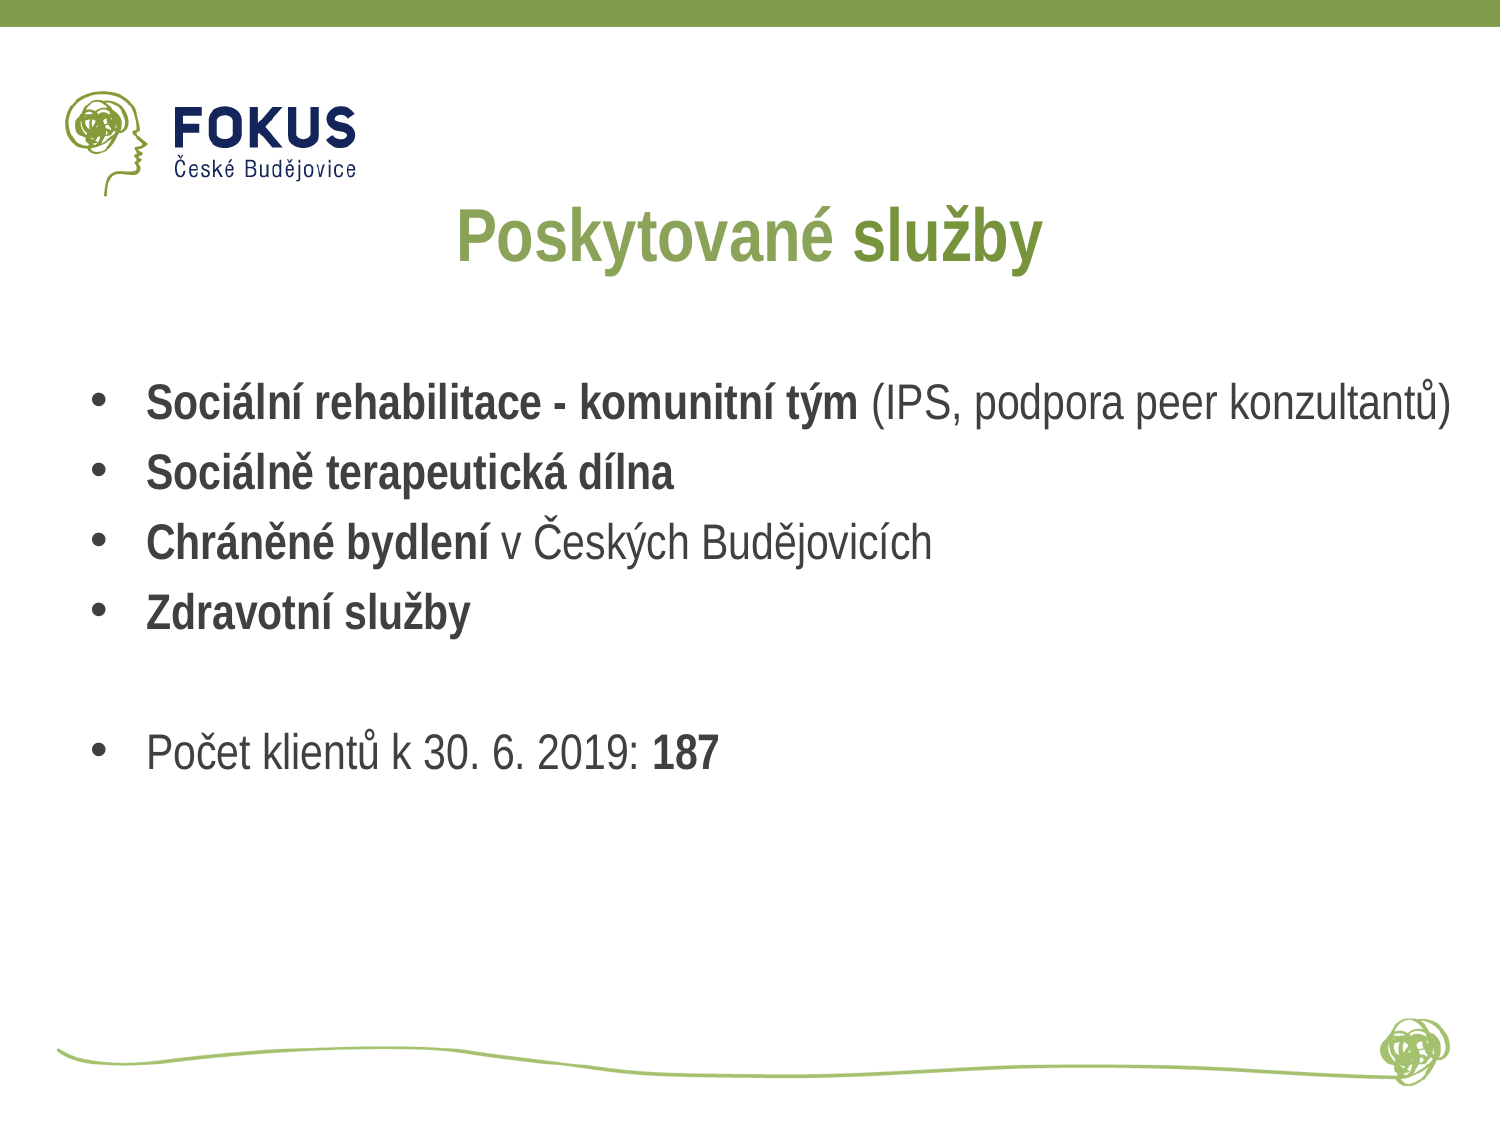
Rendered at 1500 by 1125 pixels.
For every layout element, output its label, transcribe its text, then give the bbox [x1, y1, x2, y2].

picture [0, 0, 1500, 1125]
list Sociální rehabilitace - komunitní tým (IPS, podpora peer konzultantů) Sociálně terapeutická dílna Chráněné bydlení v Českých Budějovicích Zdravotní služby Počet klientů k 30. 6. 2019: 187 [74, 361, 1483, 1006]
title Poskytované služby [76, 148, 1424, 315]
